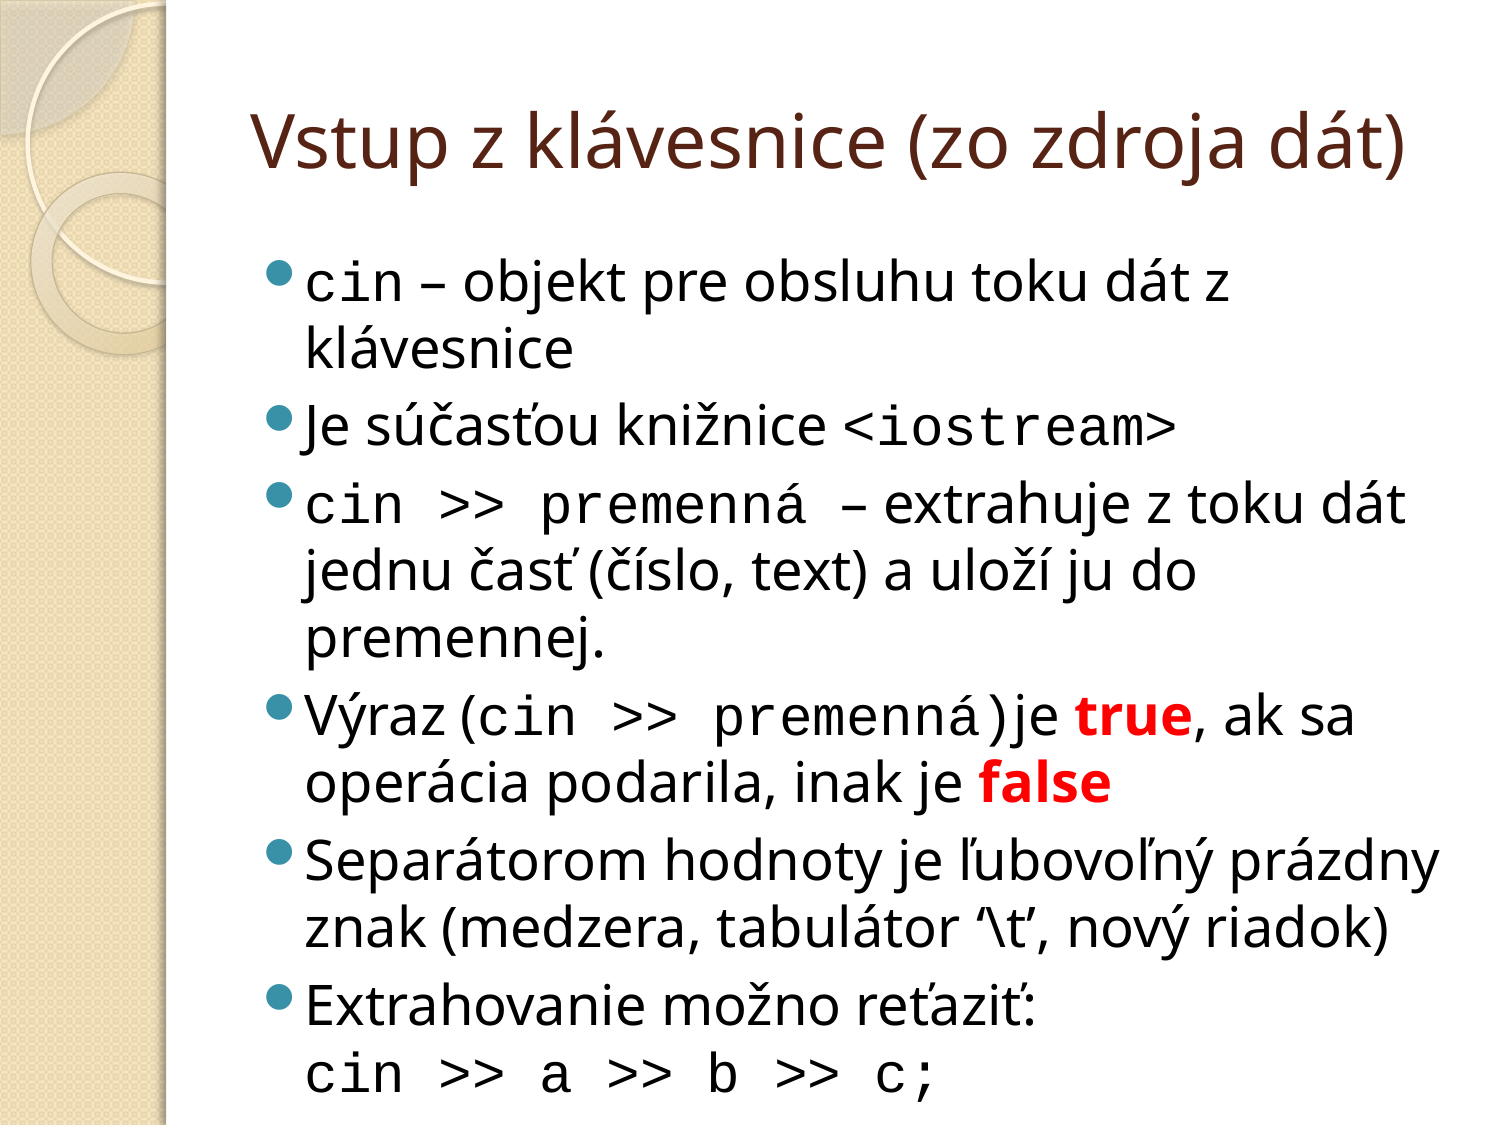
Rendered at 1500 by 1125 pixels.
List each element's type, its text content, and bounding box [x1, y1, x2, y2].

title Vstup z klávesnice (zo zdroja dát) [235, 45, 1466, 233]
list cin – objekt pre obsluhu toku dát z klávesnice Je súčasťou knižnice <iostream> cin >> premenná – extrahuje z toku dát jednu časť (číslo, text) a uloží ju do premennej. Výraz (cin >> premenná)je true, ak sa operácia podarila, inak je false Separátorom hodnoty je ľubovoľný prázdny znak (medzera, tabulátor ‘\t’, nový riadok) Extrahovanie možno reťaziť: cin >> a >> b >> c; [235, 237, 1466, 1125]
